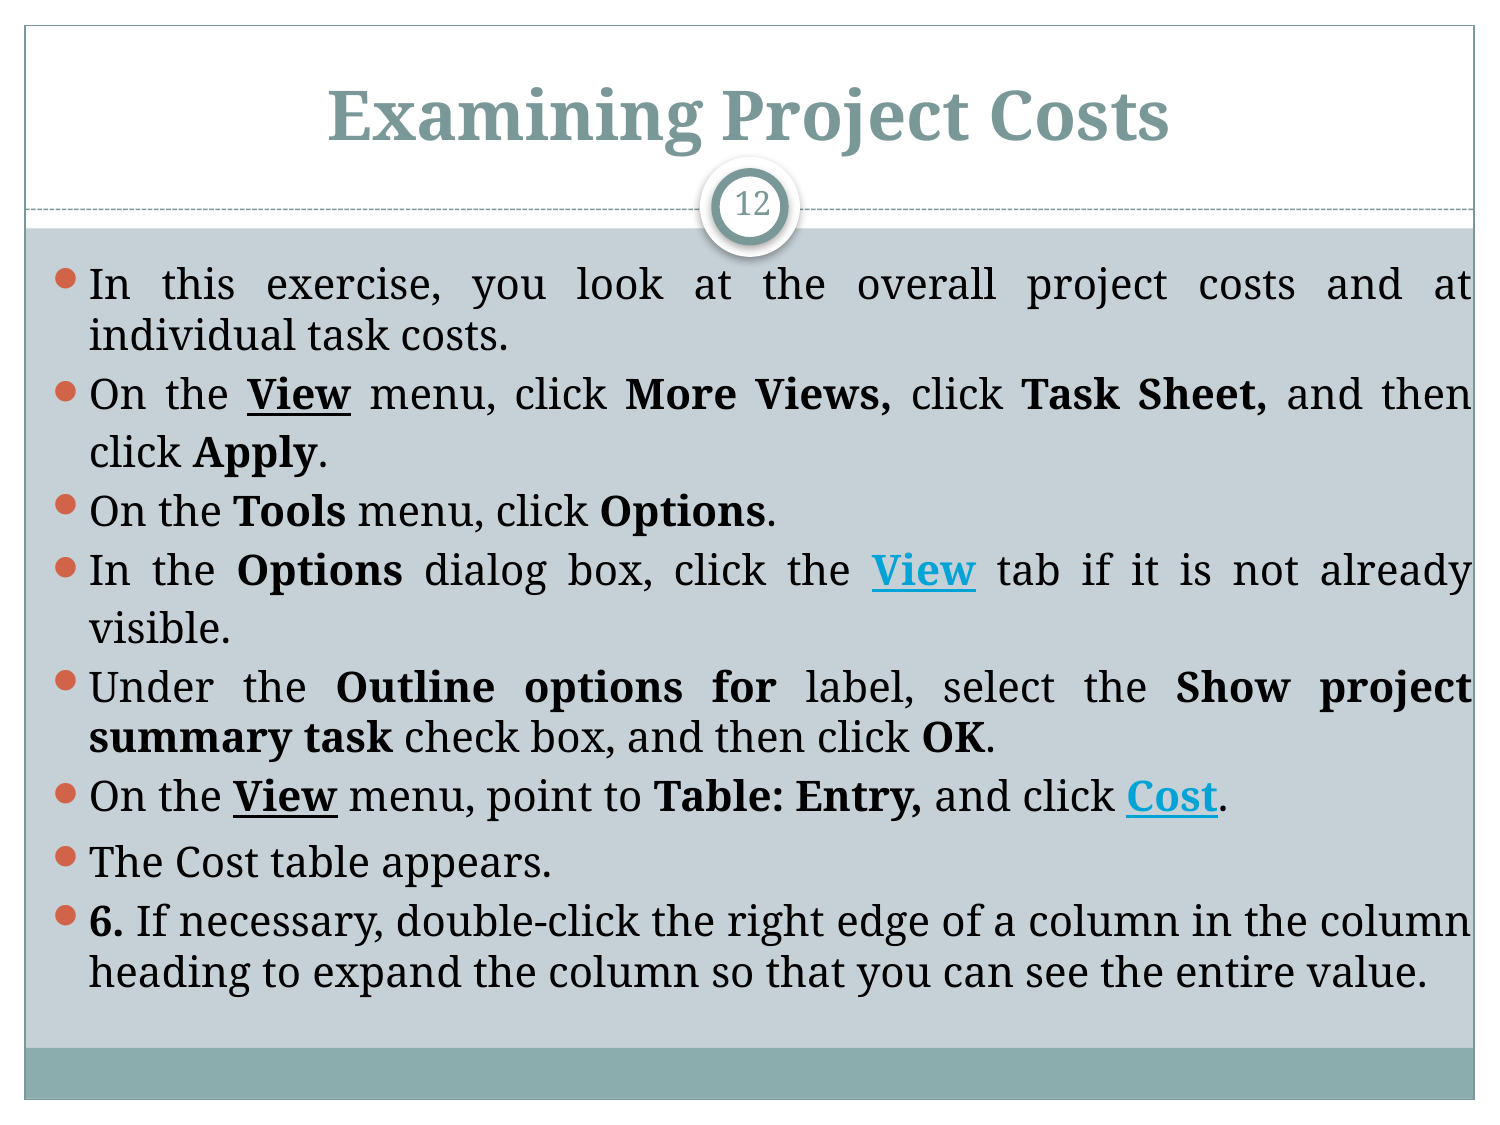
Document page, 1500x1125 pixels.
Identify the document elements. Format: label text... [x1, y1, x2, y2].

slide_number 12 [715, 168, 791, 241]
title Examining Project Costs [49, 37, 1450, 162]
list In this exercise, you look at the overall project costs and at individual task costs. On the View menu, click More Views, click Task Sheet, and then click Apply. On the Tools menu, click Options. In the Options dialog box, click the View tab if it is not already visible. Under the Outline options for label, select the Show project summary task check box, and then click OK. On the View menu, point to Table: Entry, and click Cost. The Cost table appears. 6. If necessary, double-click the right edge of a column in the column heading to expand the column so that you can see the entire value. [37, 250, 1488, 1063]
